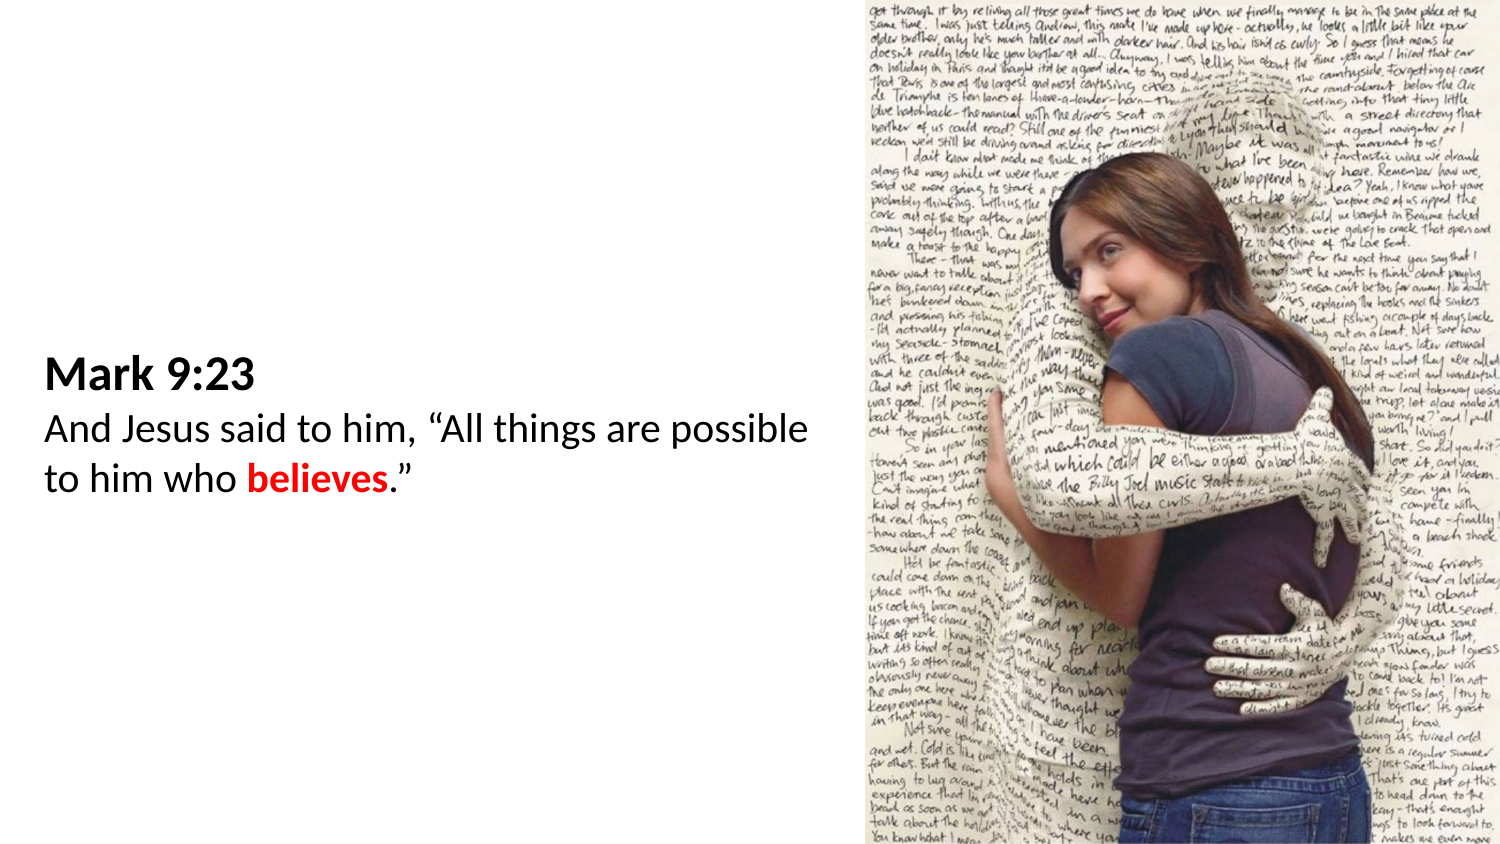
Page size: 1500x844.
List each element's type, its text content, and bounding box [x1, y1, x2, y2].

text_box Mark 9:23 And Jesus said to him, “All things are possible to him who believes.” [29, 333, 857, 509]
picture [864, 0, 1500, 844]
